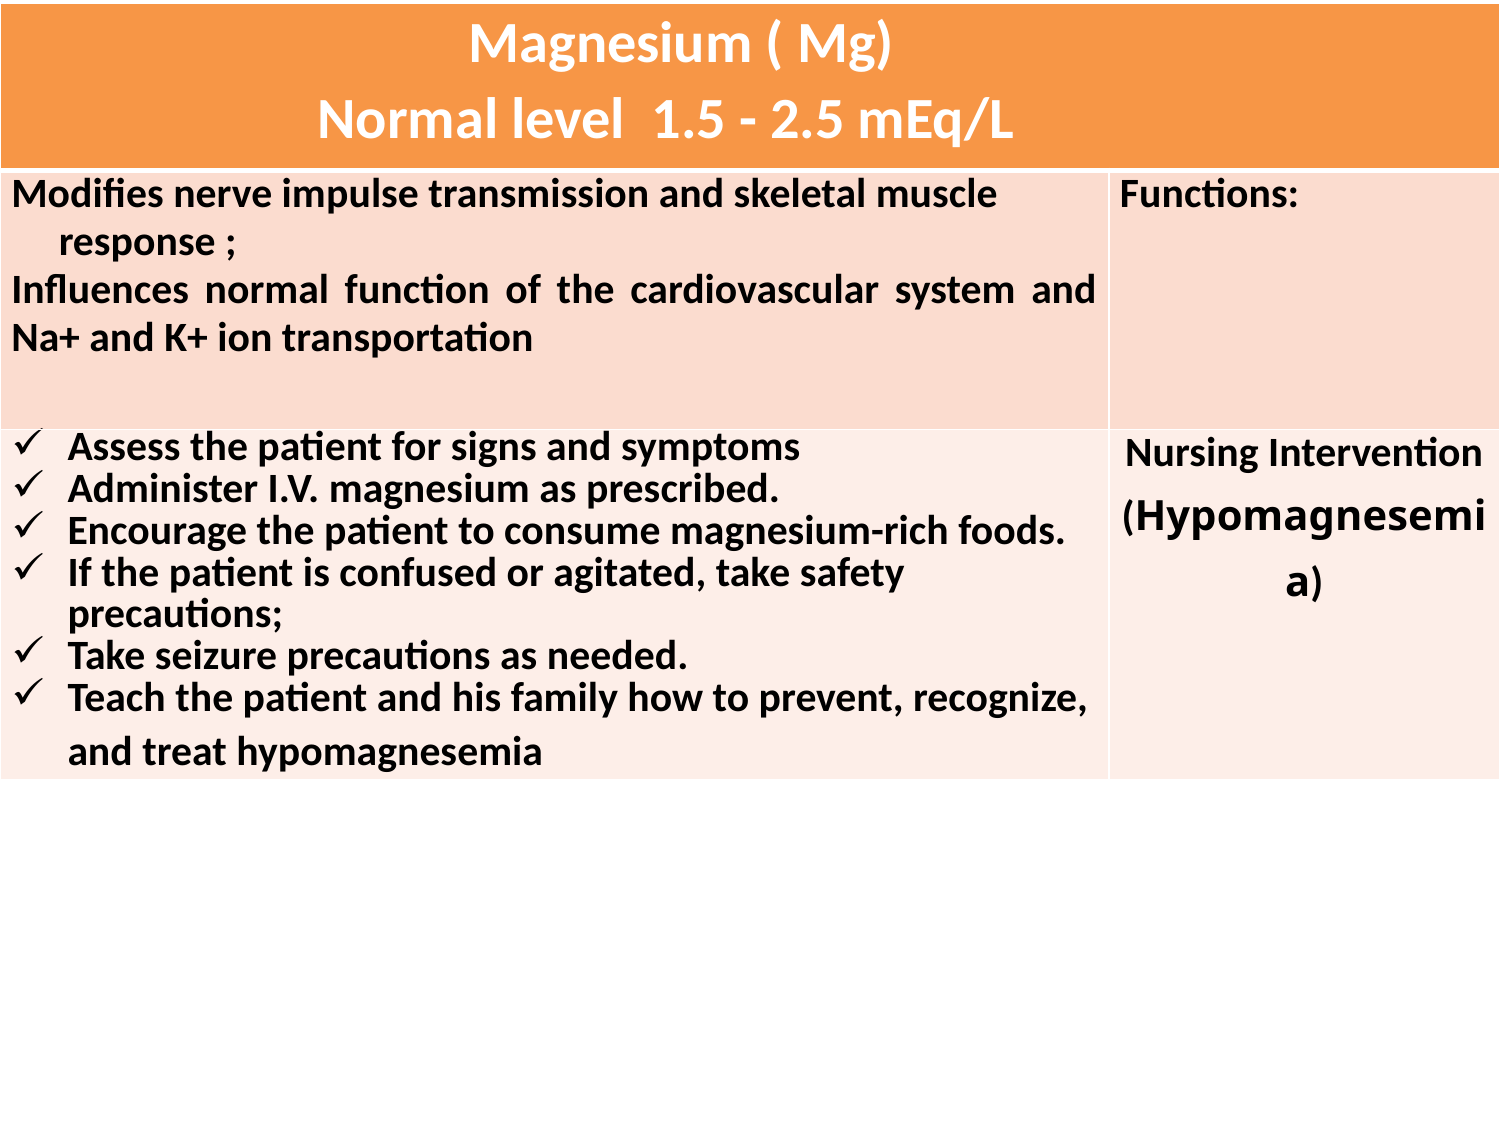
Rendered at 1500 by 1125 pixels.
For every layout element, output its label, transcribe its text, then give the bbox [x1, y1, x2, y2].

table_header Magnesium ( Mg) Normal level 1.5 - 2.5 mEq/L [1, 4, 1499, 168]
table_cell Functions: [1110, 173, 1499, 429]
table_cell Modifies nerve impulse transmission and skeletal muscle response ; Influences normal function of the cardiovascular system and Na+ and K+ ion transportation [1, 173, 1108, 429]
table_cell Nursing Intervention (Hypomagnesemia) [1110, 430, 1499, 779]
table_cell Assess the patient for signs and symptoms Administer I.V. magnesium as prescribed. Encourage the patient to consume magnesium-rich foods. If the patient is confused or agitated, take safety precautions; Take seizure precautions as needed. Teach the patient and his family how to prevent, recognize, and treat hypomagnesemia [1, 430, 1108, 779]
